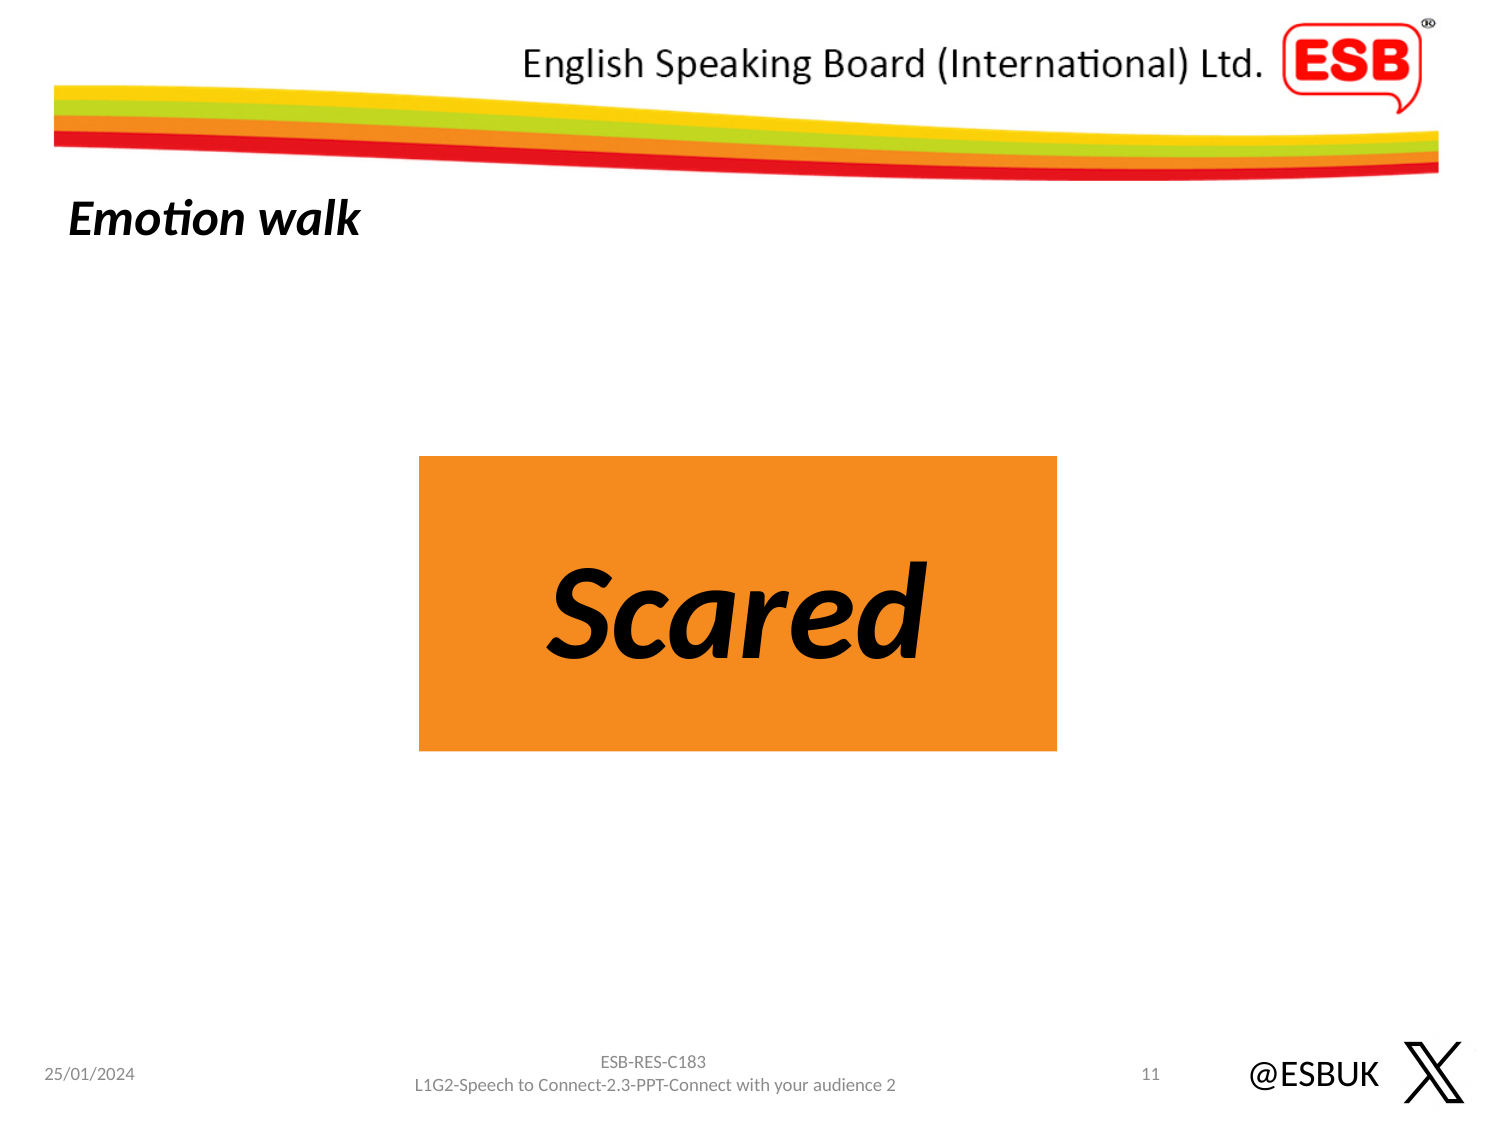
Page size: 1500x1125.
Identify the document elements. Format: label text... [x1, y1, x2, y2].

picture [1395, 1029, 1476, 1116]
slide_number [29, 1042, 367, 1103]
title Emotion walk [53, 183, 1347, 255]
footer ESB-RES-C183 L1G2-Speech to Connect-2.3-PPT-Connect with your audience 2 [395, 1042, 916, 1103]
text_box Scared [418, 455, 1058, 753]
picture [0, 0, 1500, 189]
slide_number 11 [930, 1042, 1176, 1103]
